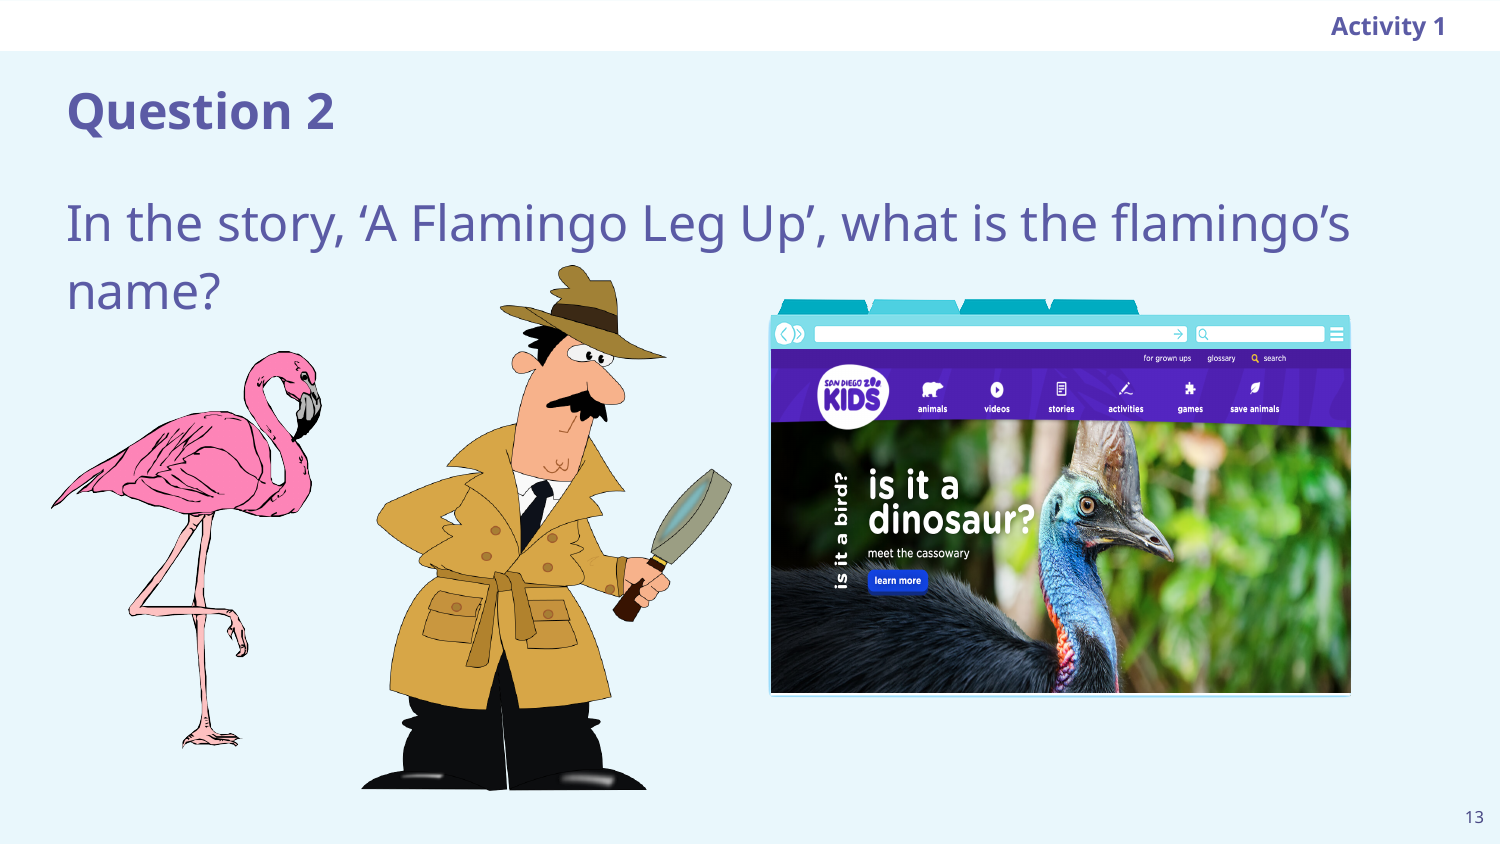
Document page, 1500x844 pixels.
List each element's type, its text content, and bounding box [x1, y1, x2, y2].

slide_number ‹#› [1448, 792, 1500, 844]
picture [50, 351, 322, 750]
list In the story, ‘A Flamingo Leg Up’, what is the flamingo’s name? [51, 166, 1449, 793]
subtitle Activity 1 [862, 0, 1448, 52]
title Question 2 [51, 52, 1449, 166]
picture [360, 264, 1412, 793]
